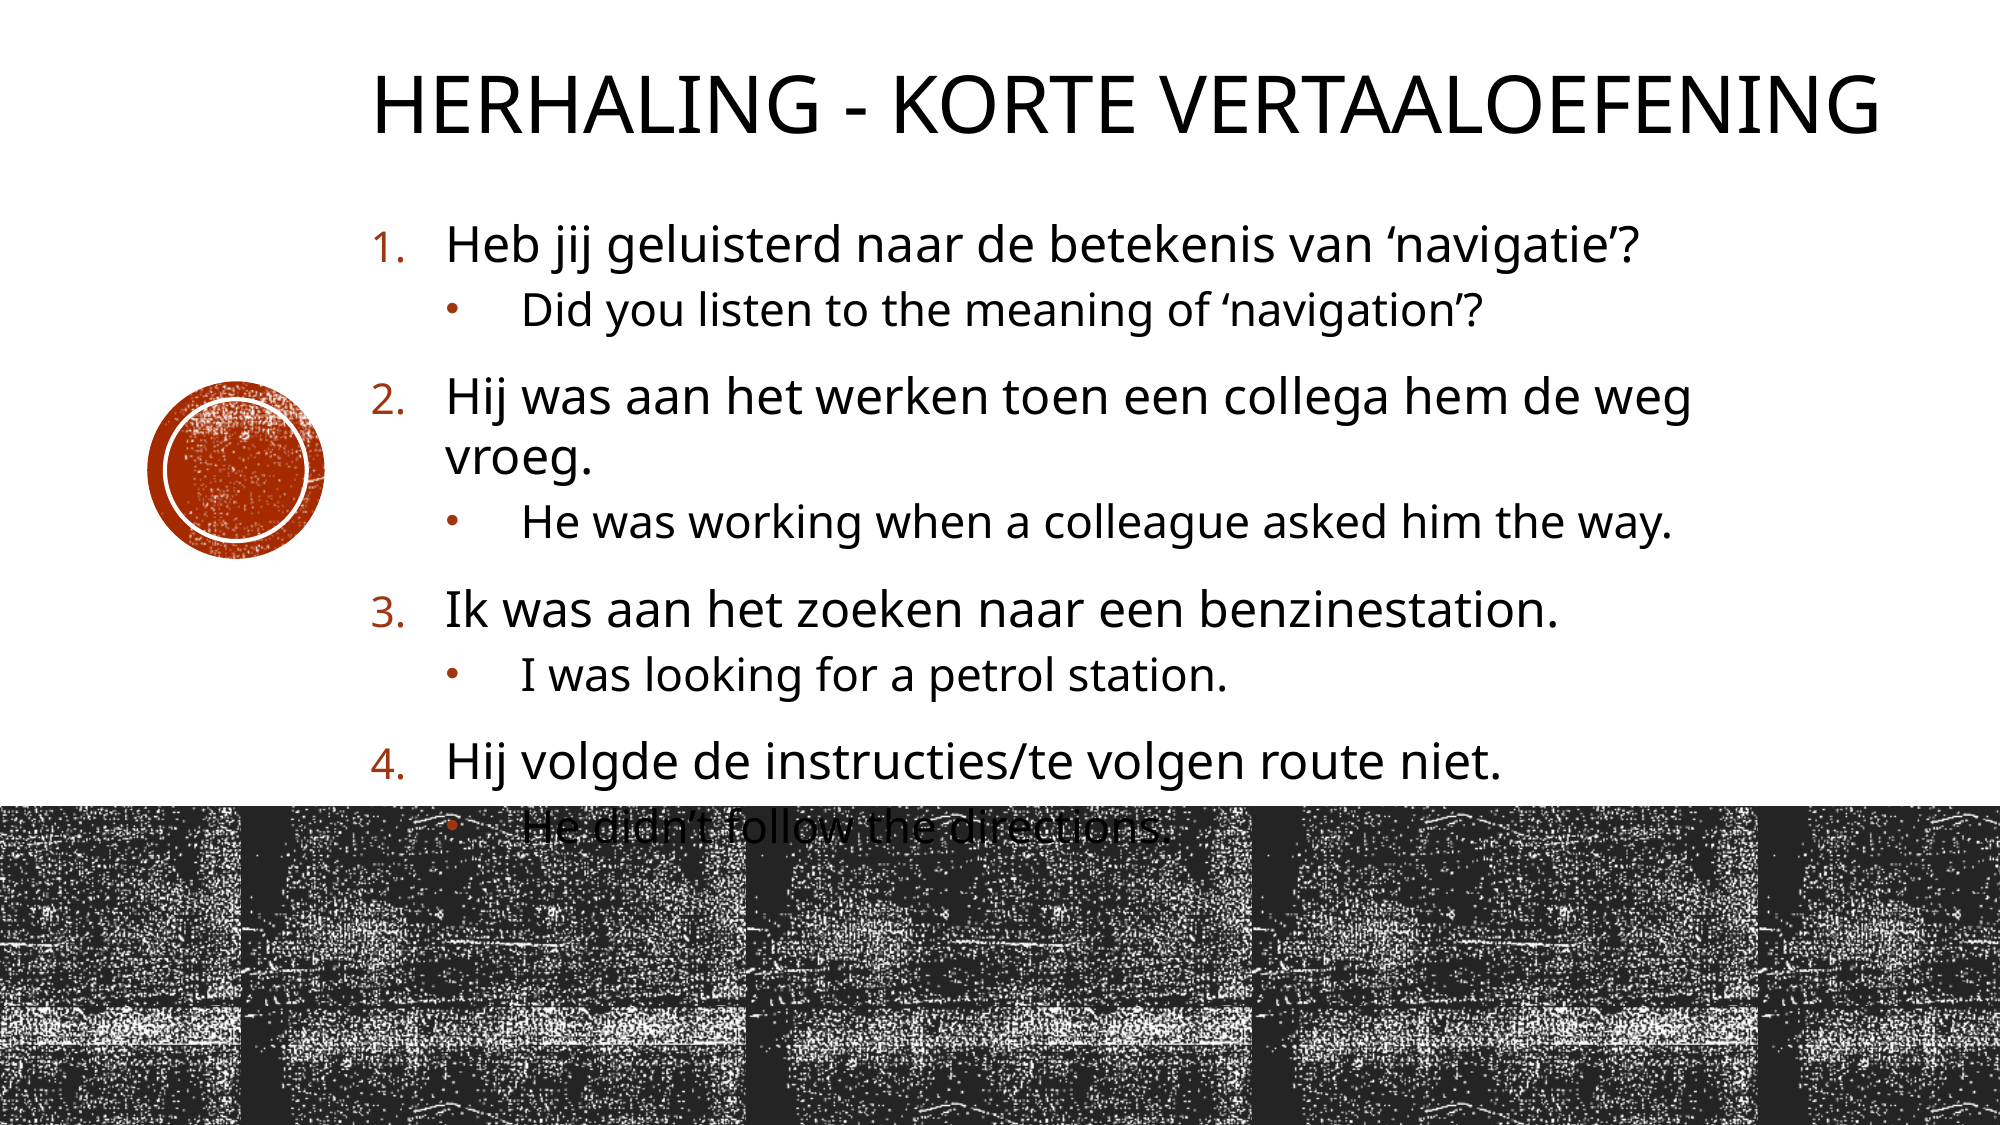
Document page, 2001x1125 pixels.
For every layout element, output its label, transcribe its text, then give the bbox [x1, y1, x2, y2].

list Heb jij geluisterd naar de betekenis van ‘navigatie’? Did you listen to the meaning of ‘navigation’? Hij was aan het werken toen een collega hem de weg vroeg. He was working when a colleague asked him the way. Ik was aan het zoeken naar een benzinestation. I was looking for a petrol station. Hij volgde de instructies/te volgen route niet. He didn’t follow the directions. [355, 204, 1841, 733]
title Herhaling - Korte vertaaloefening [355, 56, 1927, 166]
